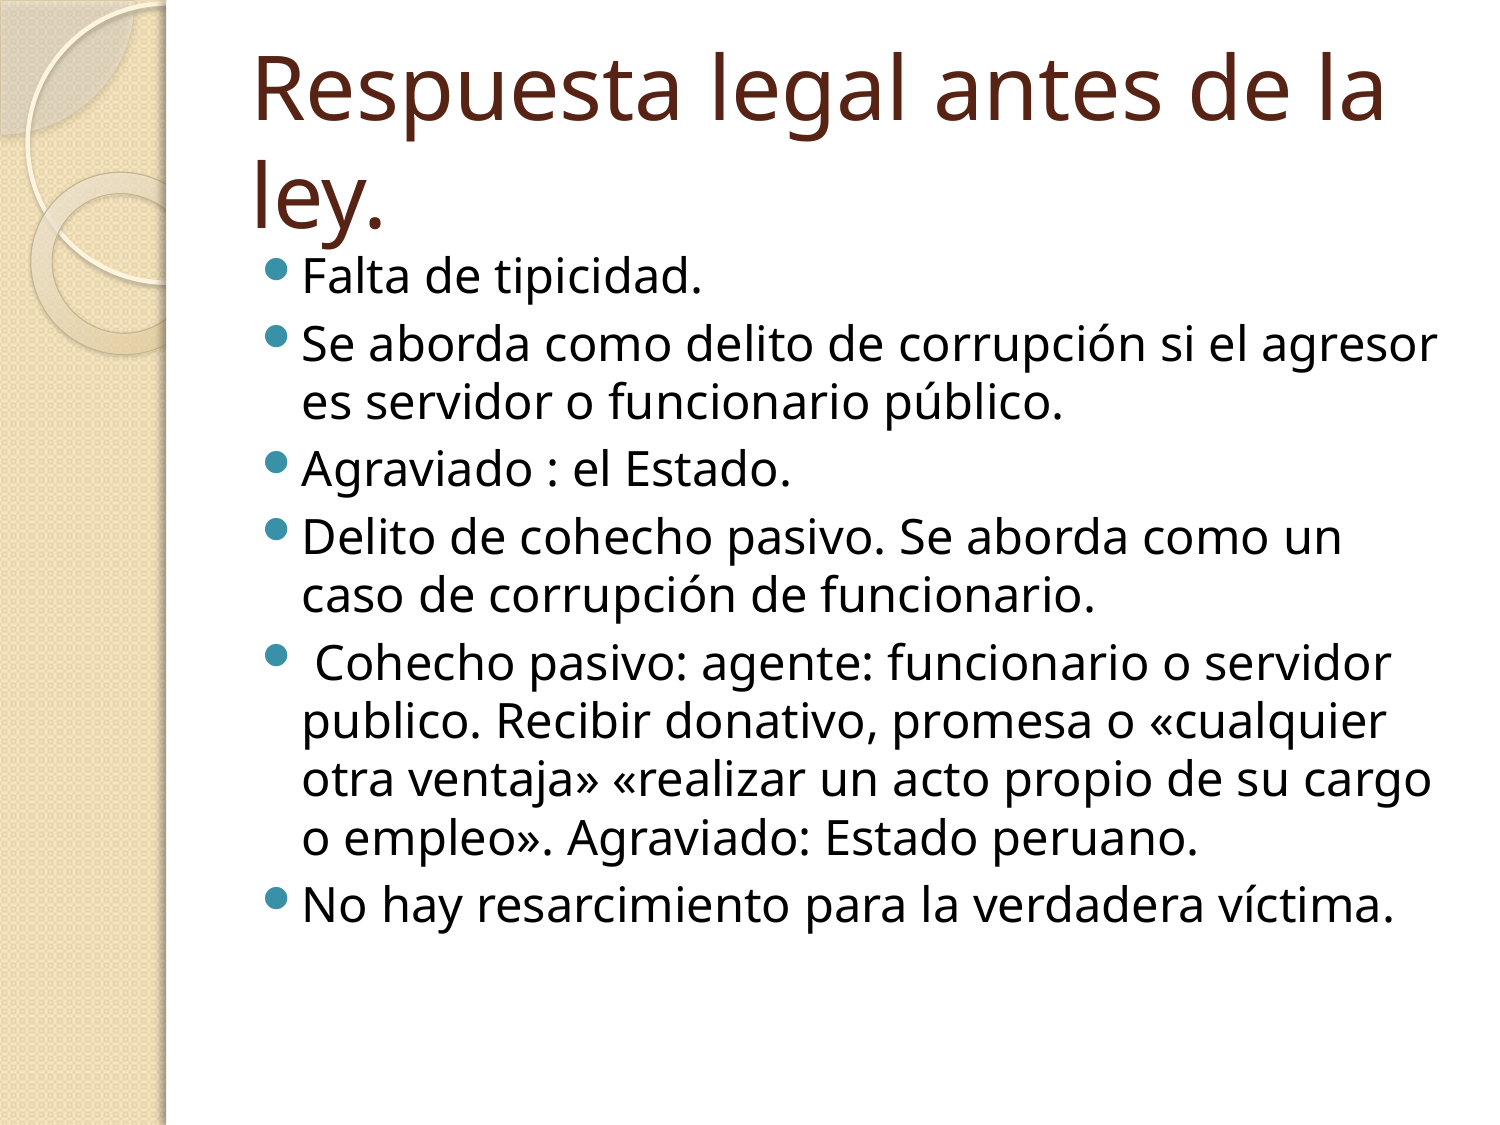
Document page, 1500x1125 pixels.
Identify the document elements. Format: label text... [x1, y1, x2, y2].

list Falta de tipicidad. Se aborda como delito de corrupción si el agresor es servidor o funcionario público. Agraviado : el Estado. Delito de cohecho pasivo. Se aborda como un caso de corrupción de funcionario. Cohecho pasivo: agente: funcionario o servidor publico. Recibir donativo, promesa o «cualquier otra ventaja» «realizar un acto propio de su cargo o empleo». Agraviado: Estado peruano. No hay resarcimiento para la verdadera víctima. [235, 237, 1466, 1025]
title Respuesta legal antes de la ley. [235, 45, 1466, 233]
